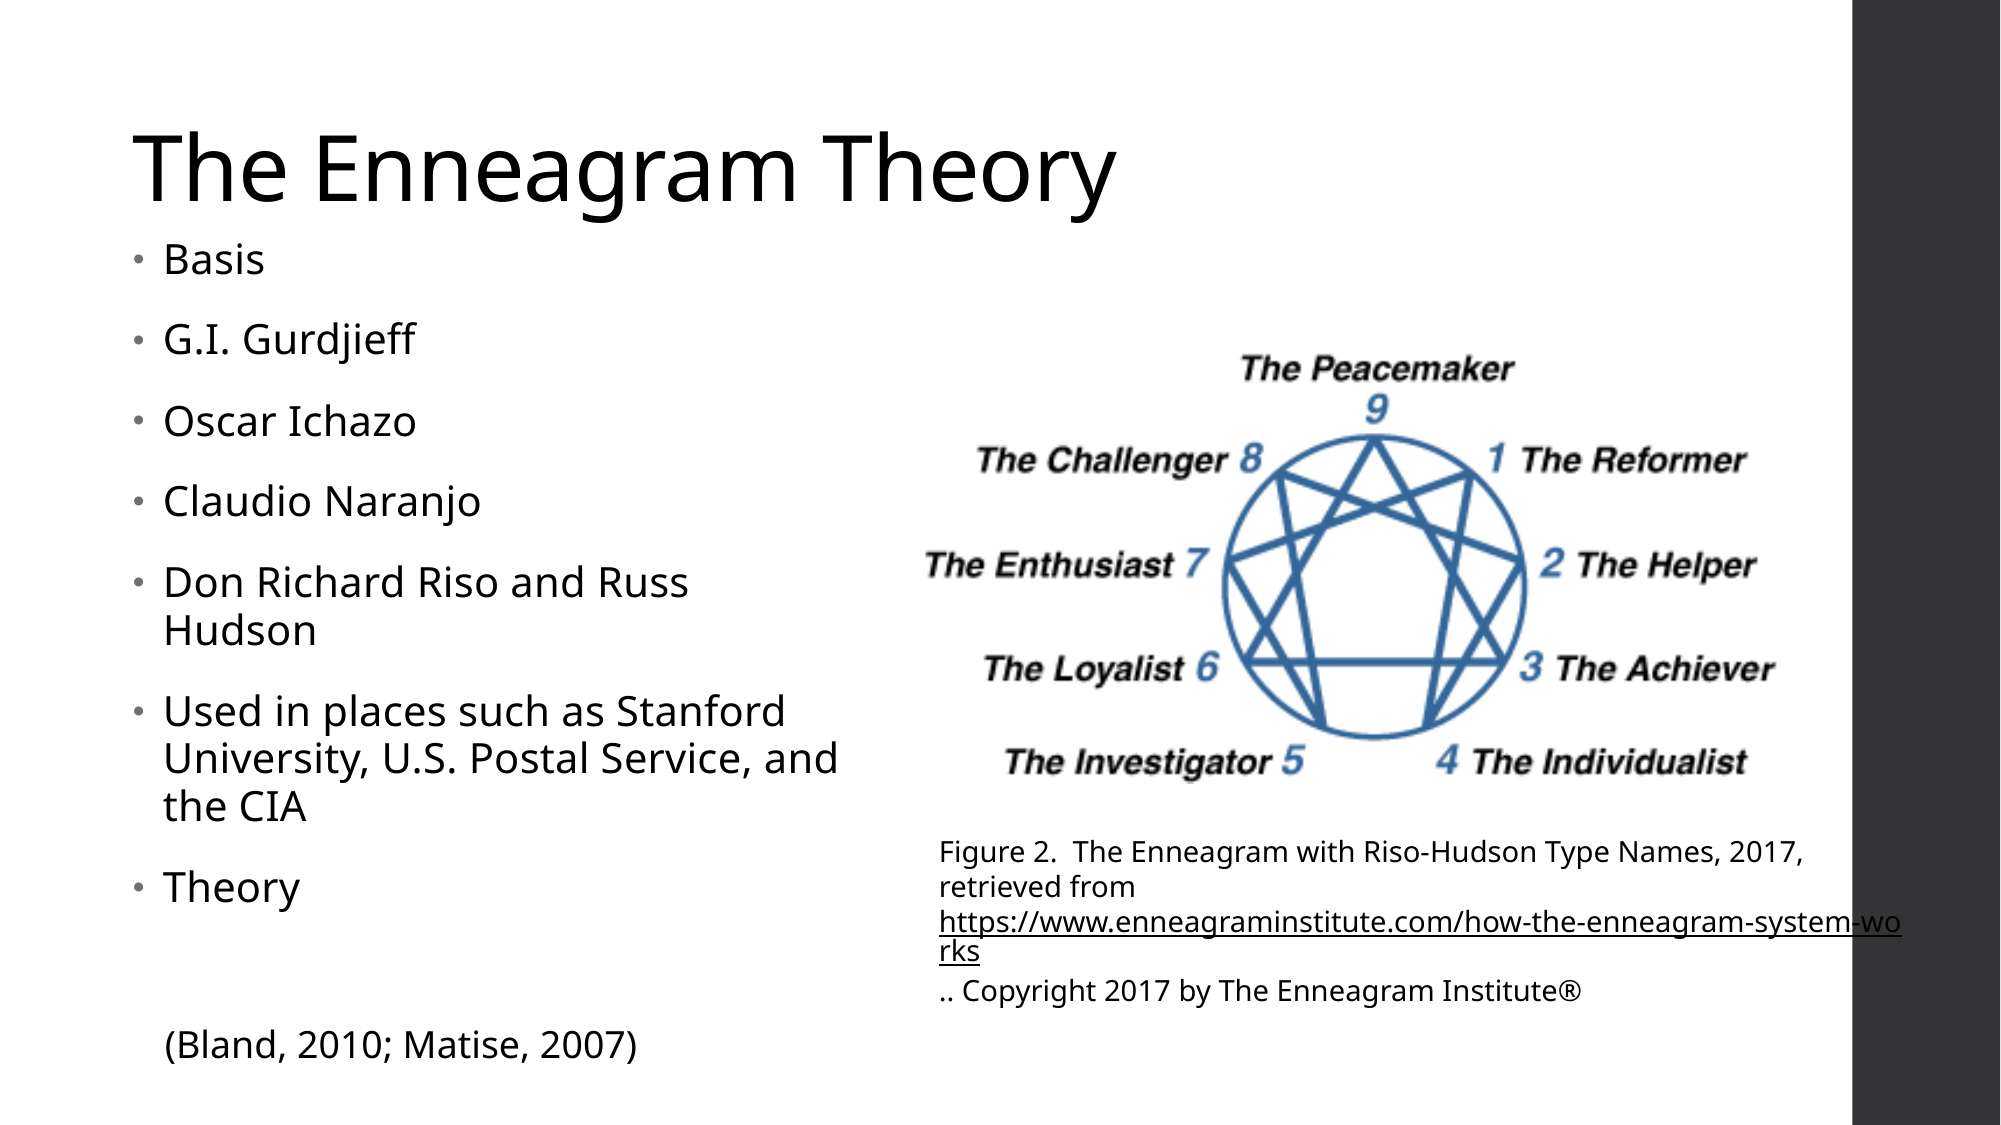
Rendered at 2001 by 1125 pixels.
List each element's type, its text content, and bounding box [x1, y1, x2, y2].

picture [923, 340, 1779, 784]
text_box Figure 2. The Enneagram with Riso-Hudson Type Names, 2017, retrieved from https://www.enneagraminstitute.com/how-the-enneagram-system-works.. Copyright 2017 by The Enneagram Institute® [924, 825, 1925, 986]
list Basis G.I. Gurdjieff Oscar Ichazo Claudio Naranjo Don Richard Riso and Russ Hudson Used in places such as Stanford University, U.S. Postal Service, and the CIA Theory [117, 228, 862, 1014]
title The Enneagram Theory [117, 11, 1284, 229]
text_box (Bland, 2010; Matise, 2007) [149, 1013, 748, 1074]
